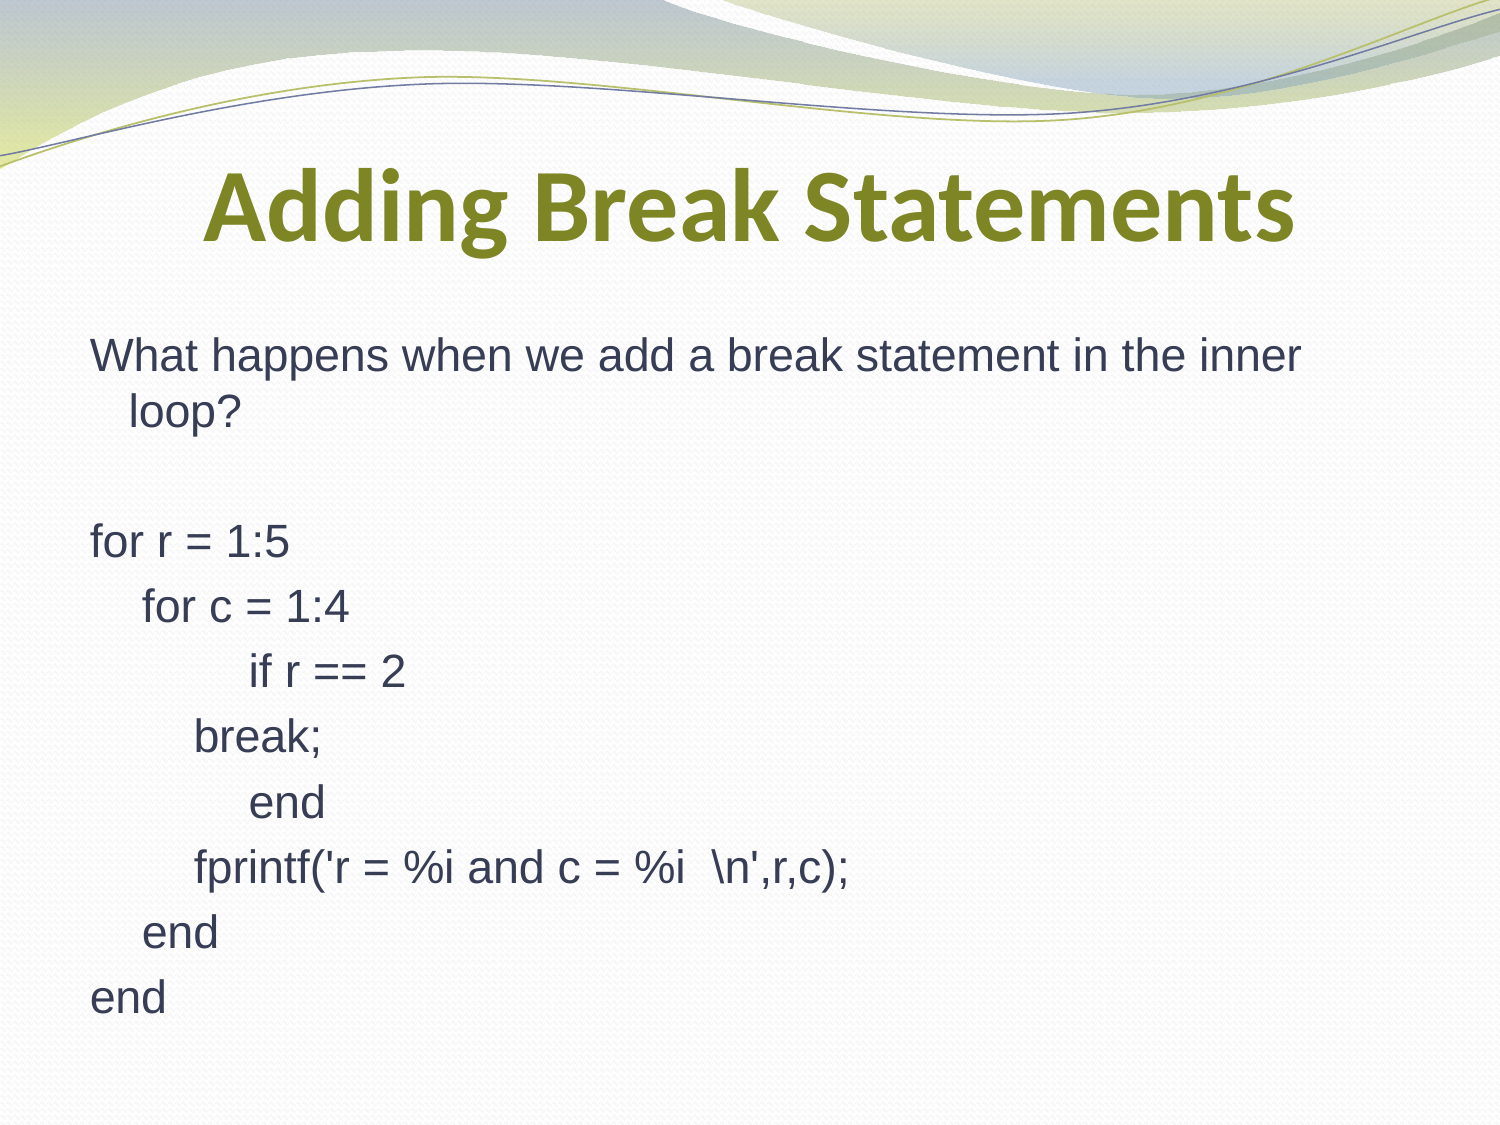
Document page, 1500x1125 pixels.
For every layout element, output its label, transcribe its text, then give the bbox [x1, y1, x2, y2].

list What happens when we add a break statement in the inner loop? for r = 1:5 for c = 1:4 if r == 2 break; end fprintf('r = %i and c = %i \n',r,c); end end [75, 317, 1425, 1038]
title Adding Break Statements [75, 75, 1425, 263]
